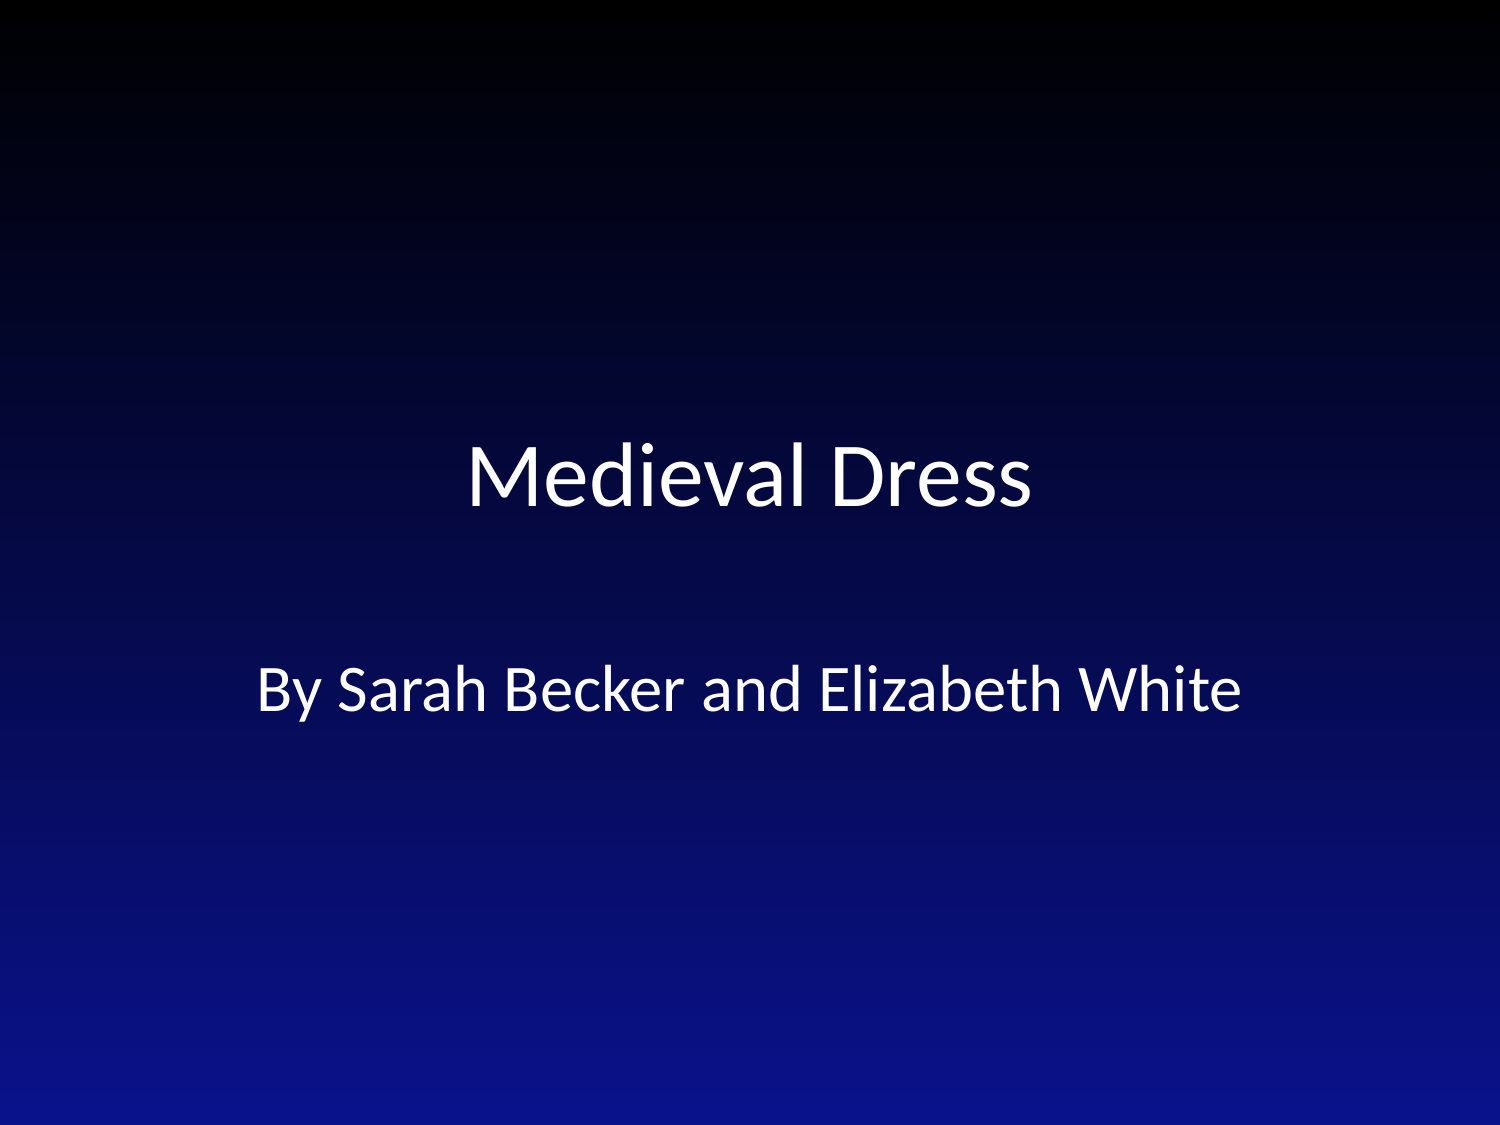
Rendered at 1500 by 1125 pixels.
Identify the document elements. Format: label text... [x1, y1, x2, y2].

subtitle By Sarah Becker and Elizabeth White [225, 637, 1275, 925]
title Medieval Dress [112, 349, 1388, 591]
